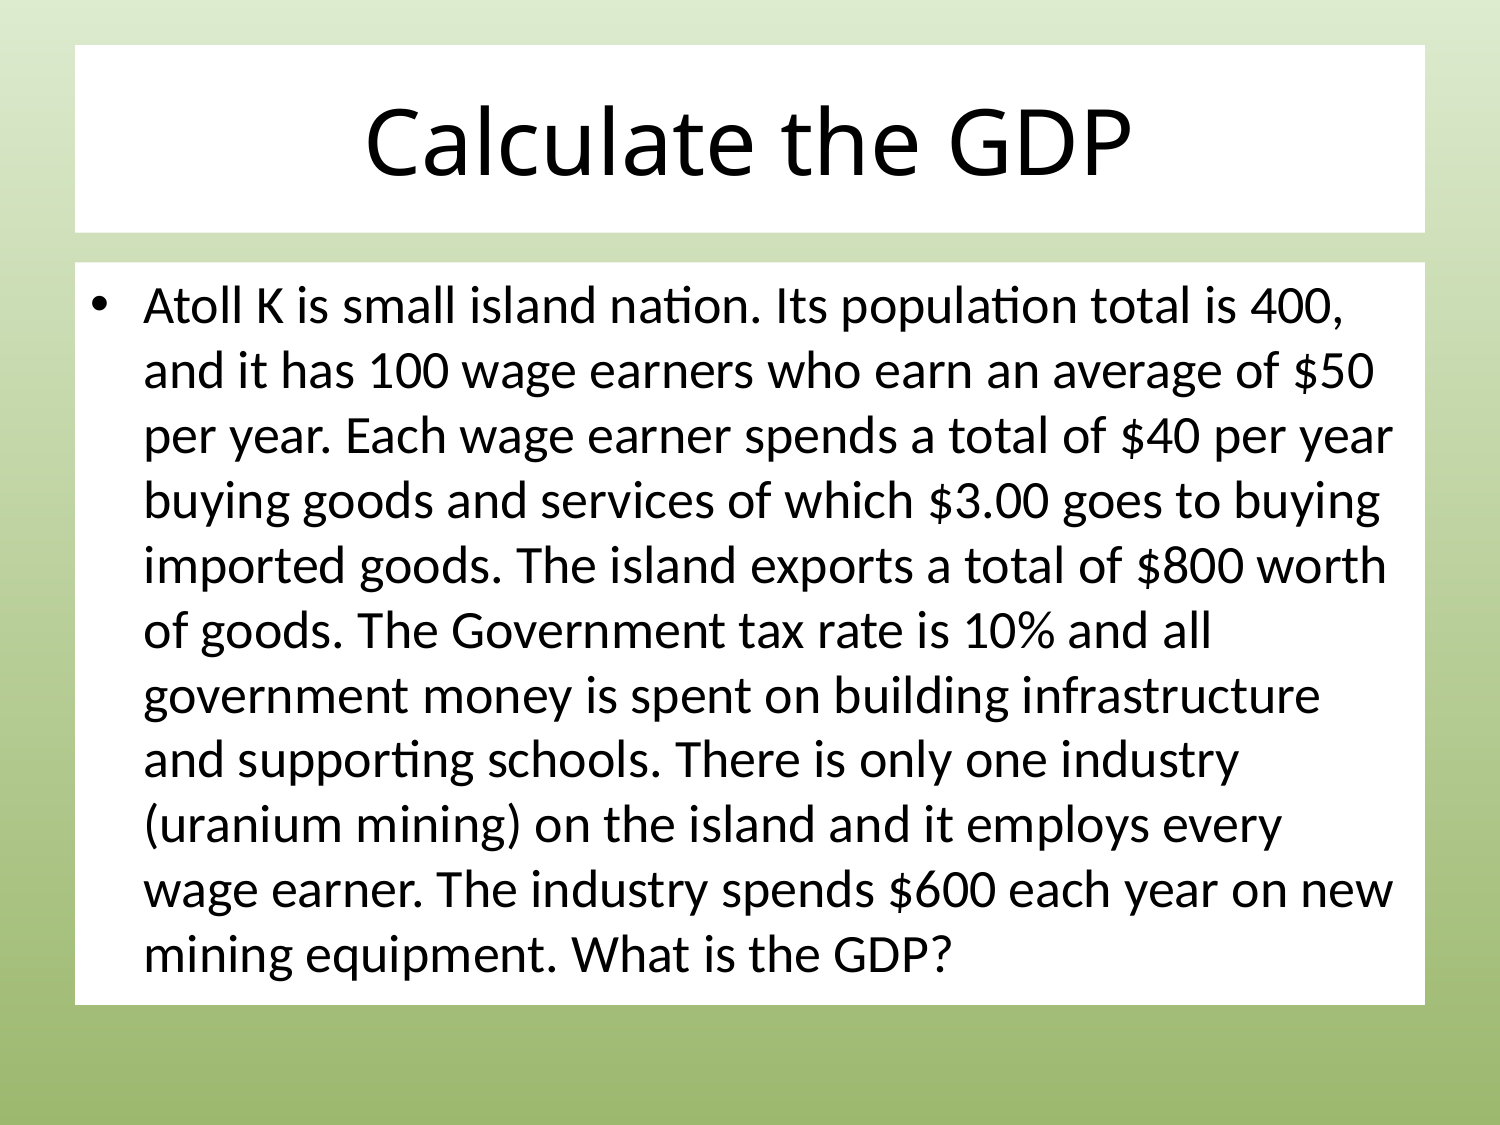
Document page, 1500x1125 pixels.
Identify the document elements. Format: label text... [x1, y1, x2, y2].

title Calculate the GDP [75, 45, 1425, 233]
list Atoll K is small island nation. Its population total is 400, and it has 100 wage earners who earn an average of $50 per year. Each wage earner spends a total of $40 per year buying goods and services of which $3.00 goes to buying imported goods. The island exports a total of $800 worth of goods. The Government tax rate is 10% and all government money is spent on building infrastructure and supporting schools. There is only one industry (uranium mining) on the island and it employs every wage earner. The industry spends $600 each year on new mining equipment. What is the GDP? [75, 262, 1425, 1005]
